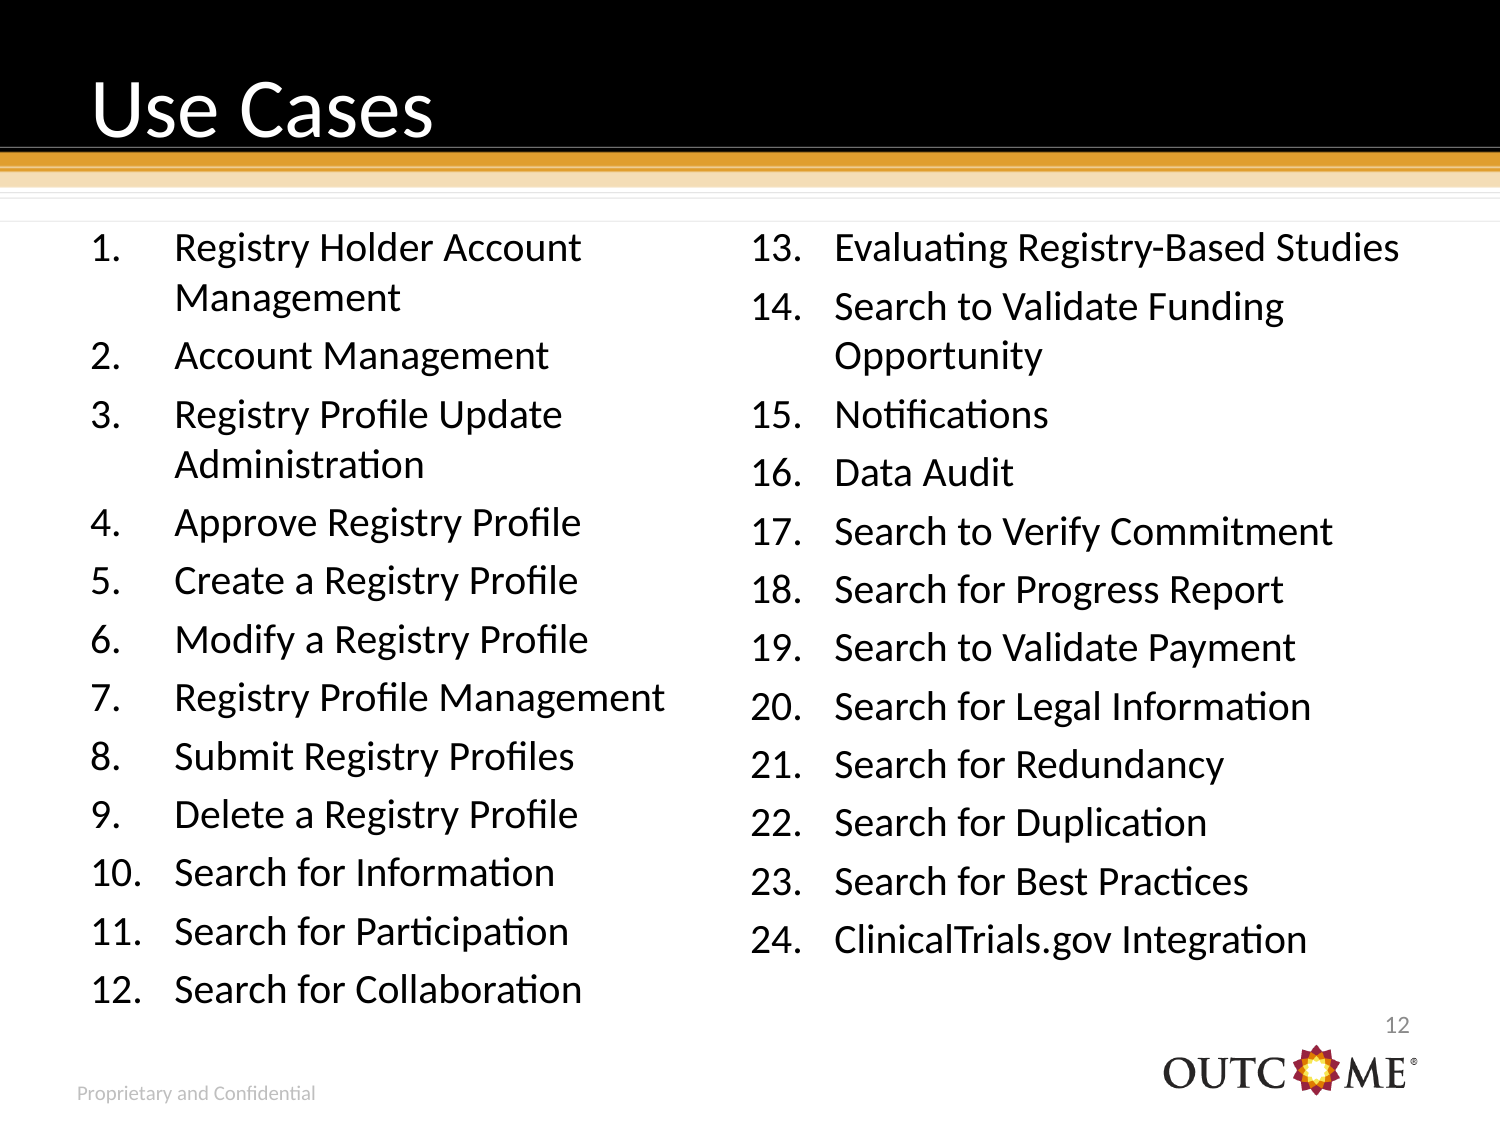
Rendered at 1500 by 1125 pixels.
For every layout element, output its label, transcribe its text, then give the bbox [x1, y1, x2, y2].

title Use Cases [75, 45, 1425, 163]
picture [1163, 1048, 1418, 1096]
slide_number 11 [1074, 1025, 1425, 1048]
list Registry Holder Account Management Account Management Registry Profile Update Administration Approve Registry Profile Create a Registry Profile Modify a Registry Profile Registry Profile Management Submit Registry Profiles Delete a Registry Profile Search for Information Search for Participation Search for Collaboration Evaluating Registry-Based Studies Search to Validate Funding Opportunity Notifications Data Audit Search to Verify Commitment Search for Progress Report Search to Validate Payment Search for Legal Information Search for Redundancy Search for Duplication Search for Best Practices ClinicalTrials.gov Integration [75, 212, 1425, 1025]
picture [0, 0, 1500, 223]
